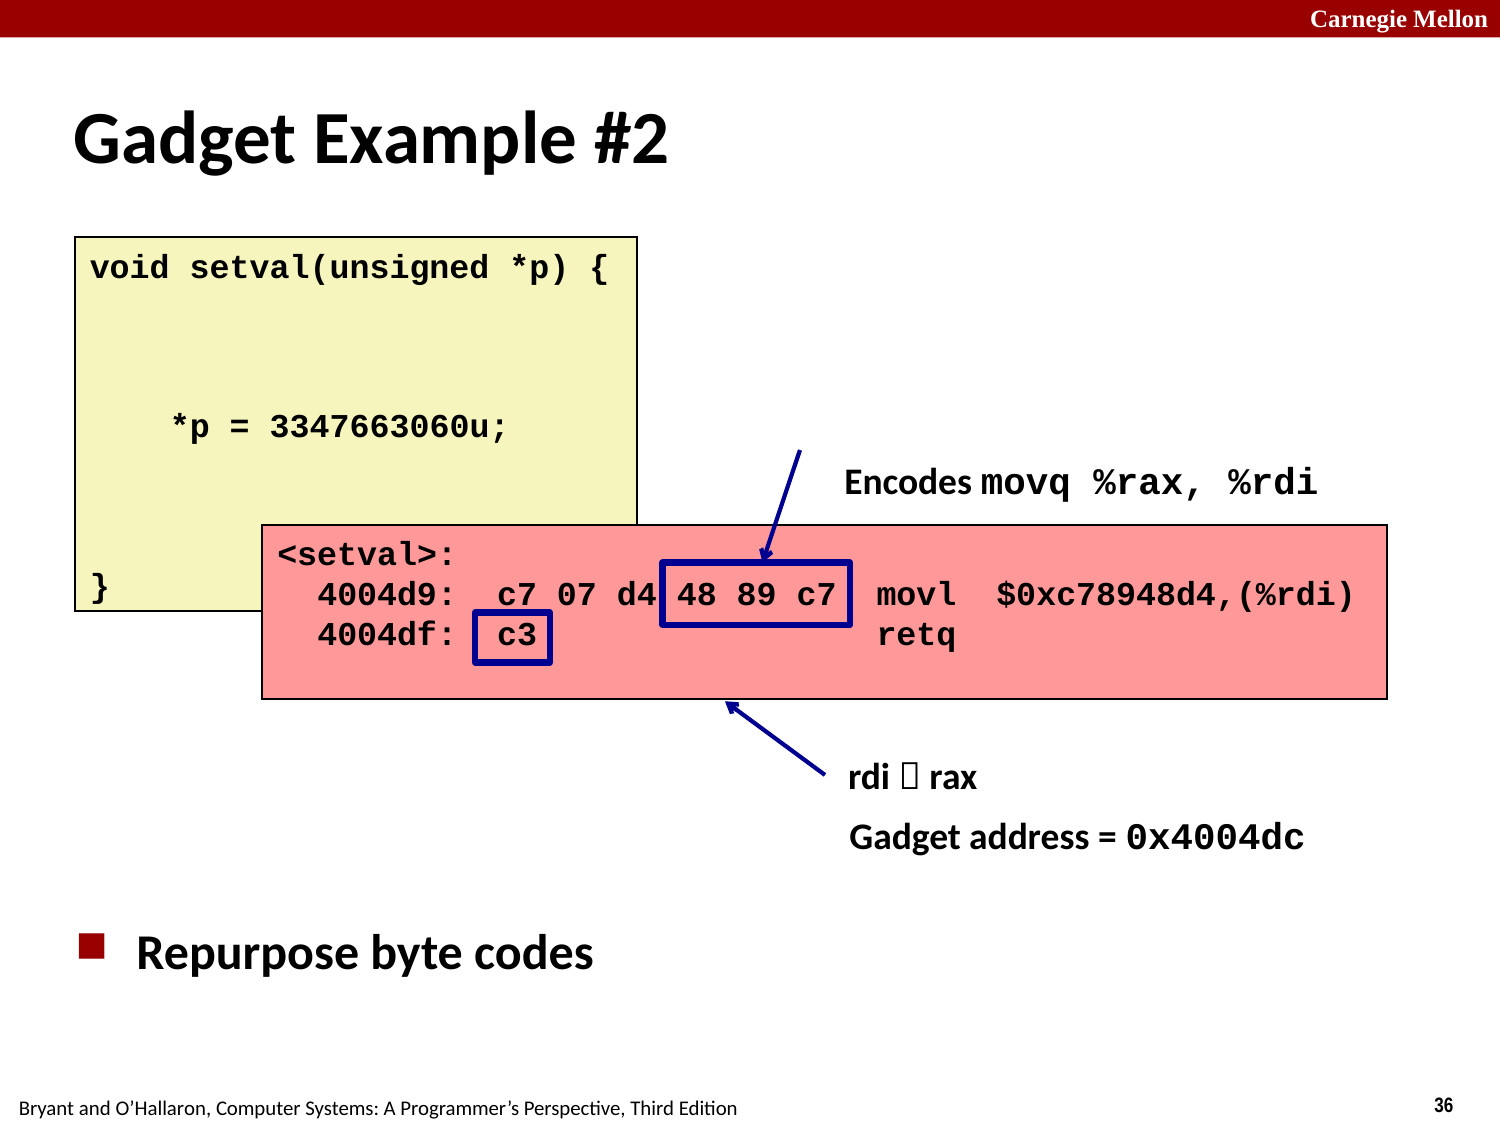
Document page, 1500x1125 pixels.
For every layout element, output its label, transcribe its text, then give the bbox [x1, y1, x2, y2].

text_box rdi  rax [833, 744, 993, 805]
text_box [762, 449, 801, 563]
text_box [474, 612, 550, 663]
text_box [724, 700, 826, 776]
title Gadget Example #2 [58, 71, 1305, 197]
text_box Encodes movq %rax, %rdi [829, 449, 1334, 510]
text_box <setval>: 4004d9: c7 07 d4 48 89 c7 movl $0xc78948d4,(%rdi) 4004df: c3 retq [262, 524, 1388, 700]
list Repurpose byte codes [64, 912, 1361, 1040]
text_box void setval(unsigned *p) { *p = 3347663060u; } [75, 237, 638, 612]
text_box [662, 562, 850, 625]
text_box Gadget address = 0x4004dc [834, 805, 1321, 865]
